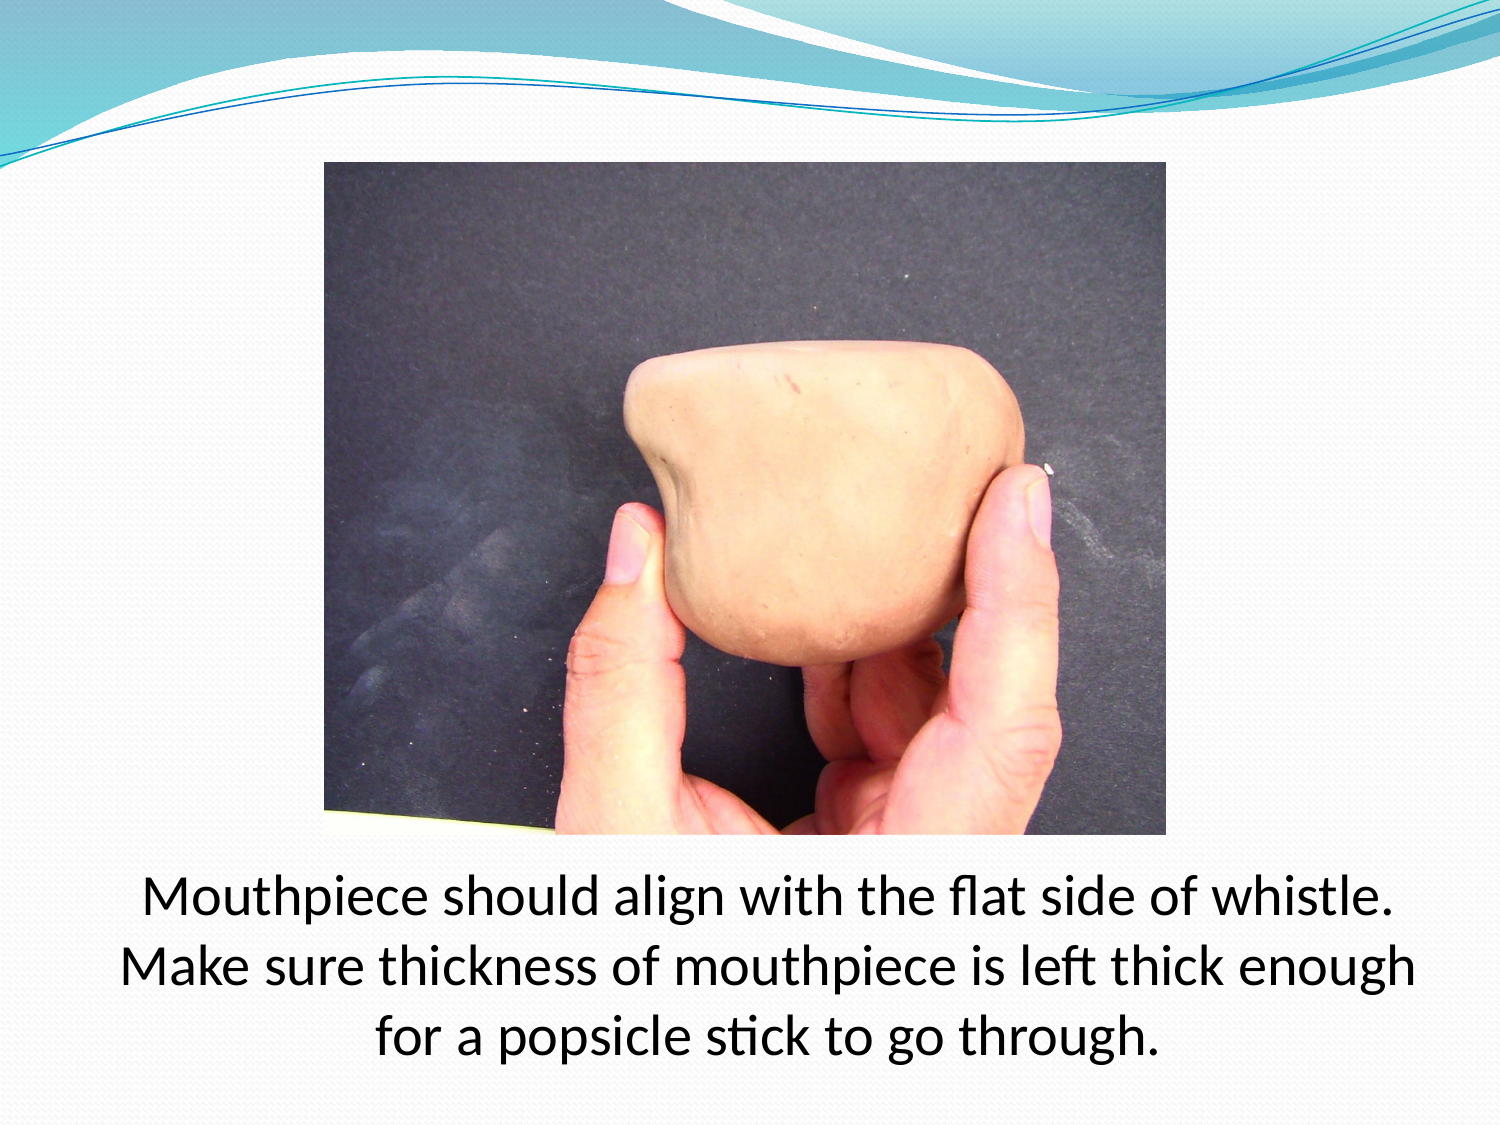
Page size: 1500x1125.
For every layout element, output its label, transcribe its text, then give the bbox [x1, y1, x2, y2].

picture [324, 162, 1166, 836]
text_box Mouthpiece should align with the flat side of whistle. Make sure thickness of mouthpiece is left thick enough for a popsicle stick to go through. [75, 849, 1463, 1075]
